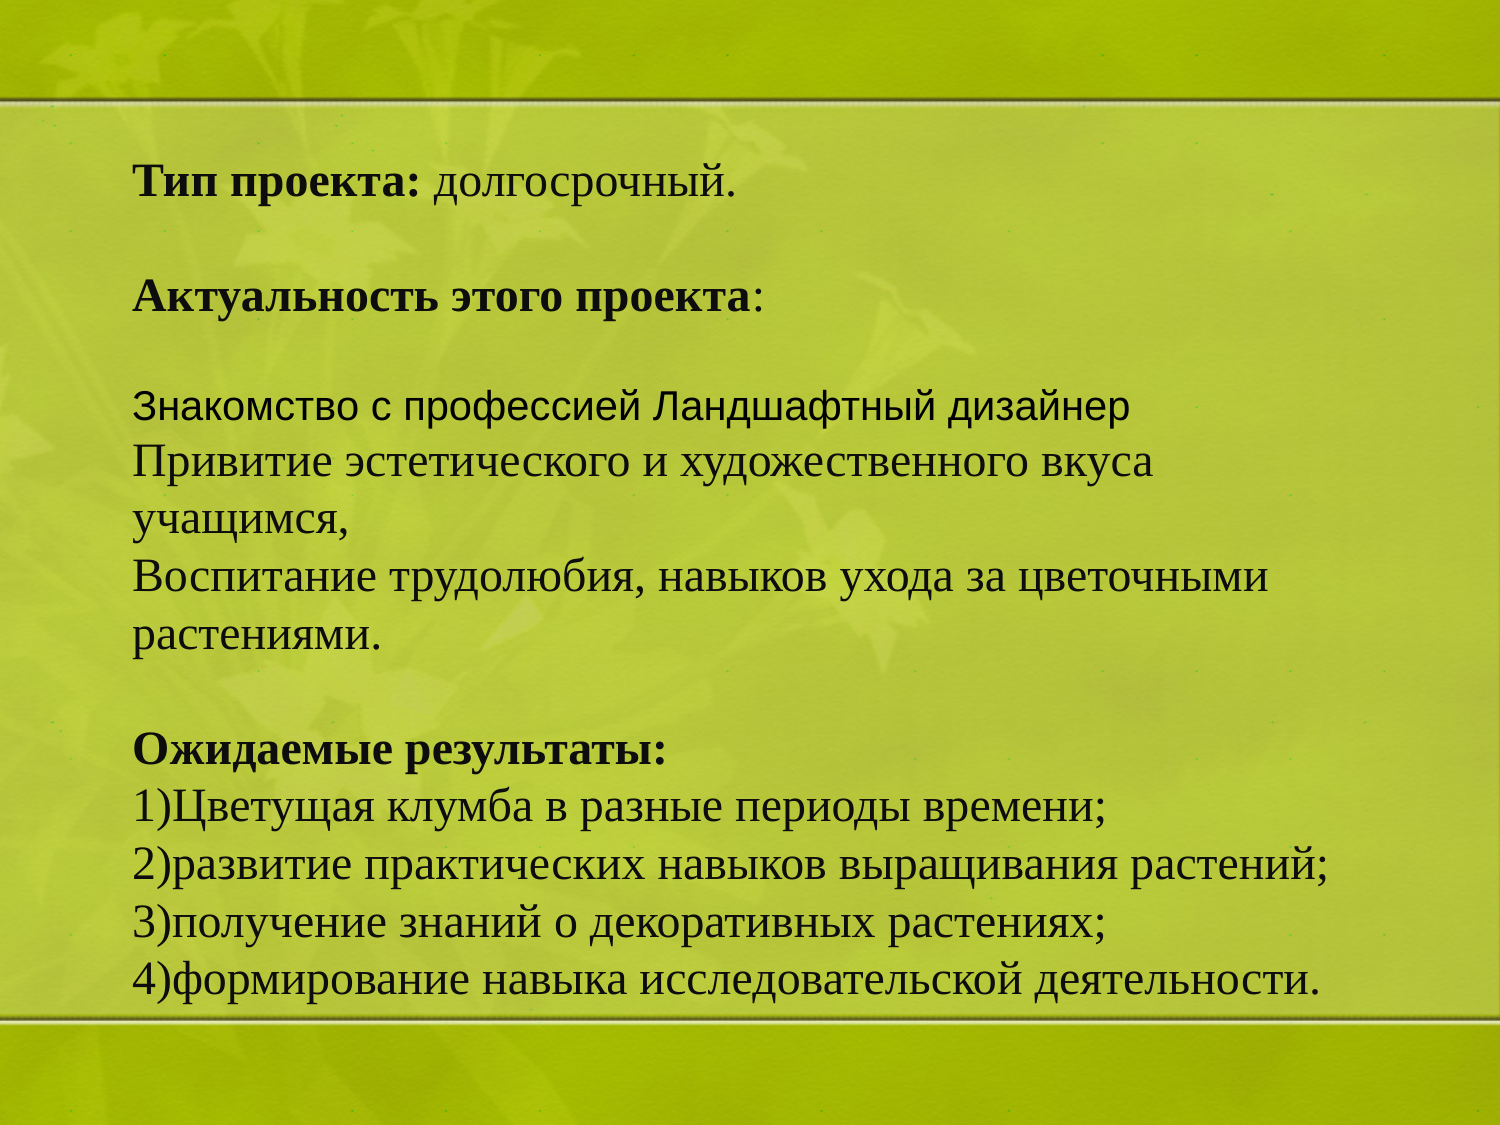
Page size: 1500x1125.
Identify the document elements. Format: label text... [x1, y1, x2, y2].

list Тип проекта: долгосрочный. Актуальность этого проекта: Знакомство с профессией Ландшафтный дизайнер Привитие эстетического и художественного вкуса учащимся, Воспитание трудолюбия, навыков ухода за цветочными растениями. Ожидаемые результаты: 1)Цветущая клумба в разные периоды времени; 2)развитие практических навыков выращивания растений; 3)получение знаний о декоративных растениях; 4)формирование навыка исследовательской деятельности. [116, 140, 1393, 1067]
picture [0, 0, 1500, 1125]
